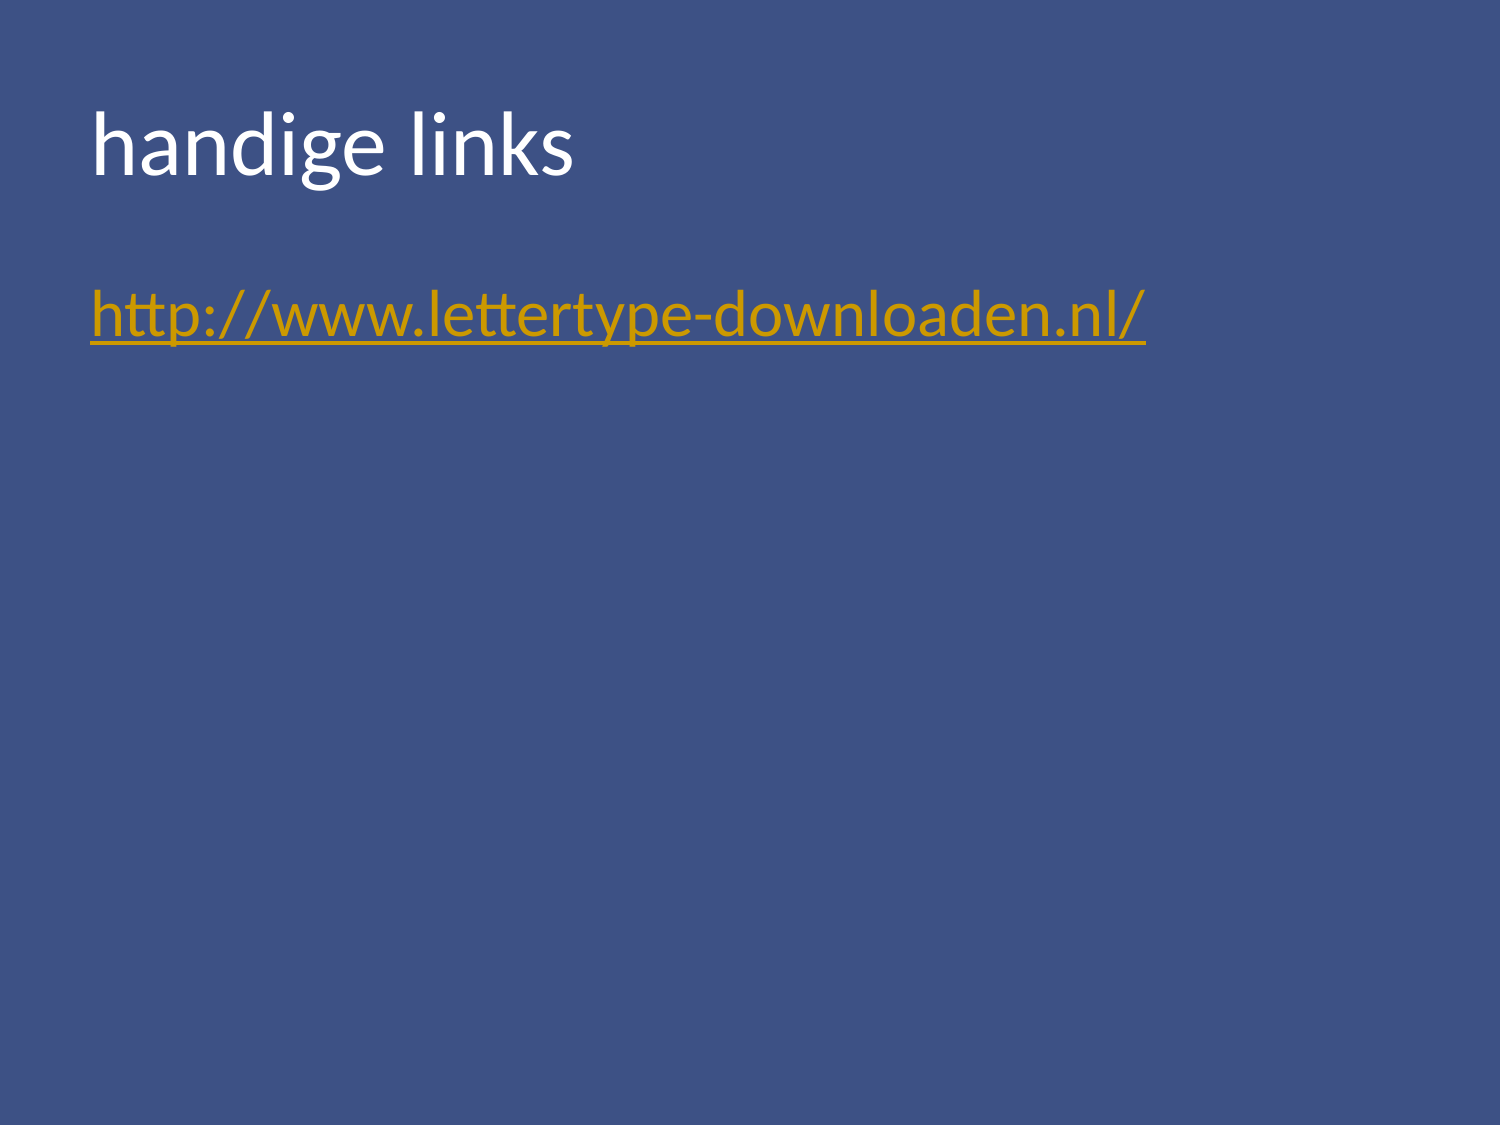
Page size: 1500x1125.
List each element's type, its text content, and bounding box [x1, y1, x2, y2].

title handige links [75, 45, 1425, 233]
list http://www.lettertype-downloaden.nl/ [75, 262, 1425, 1005]
